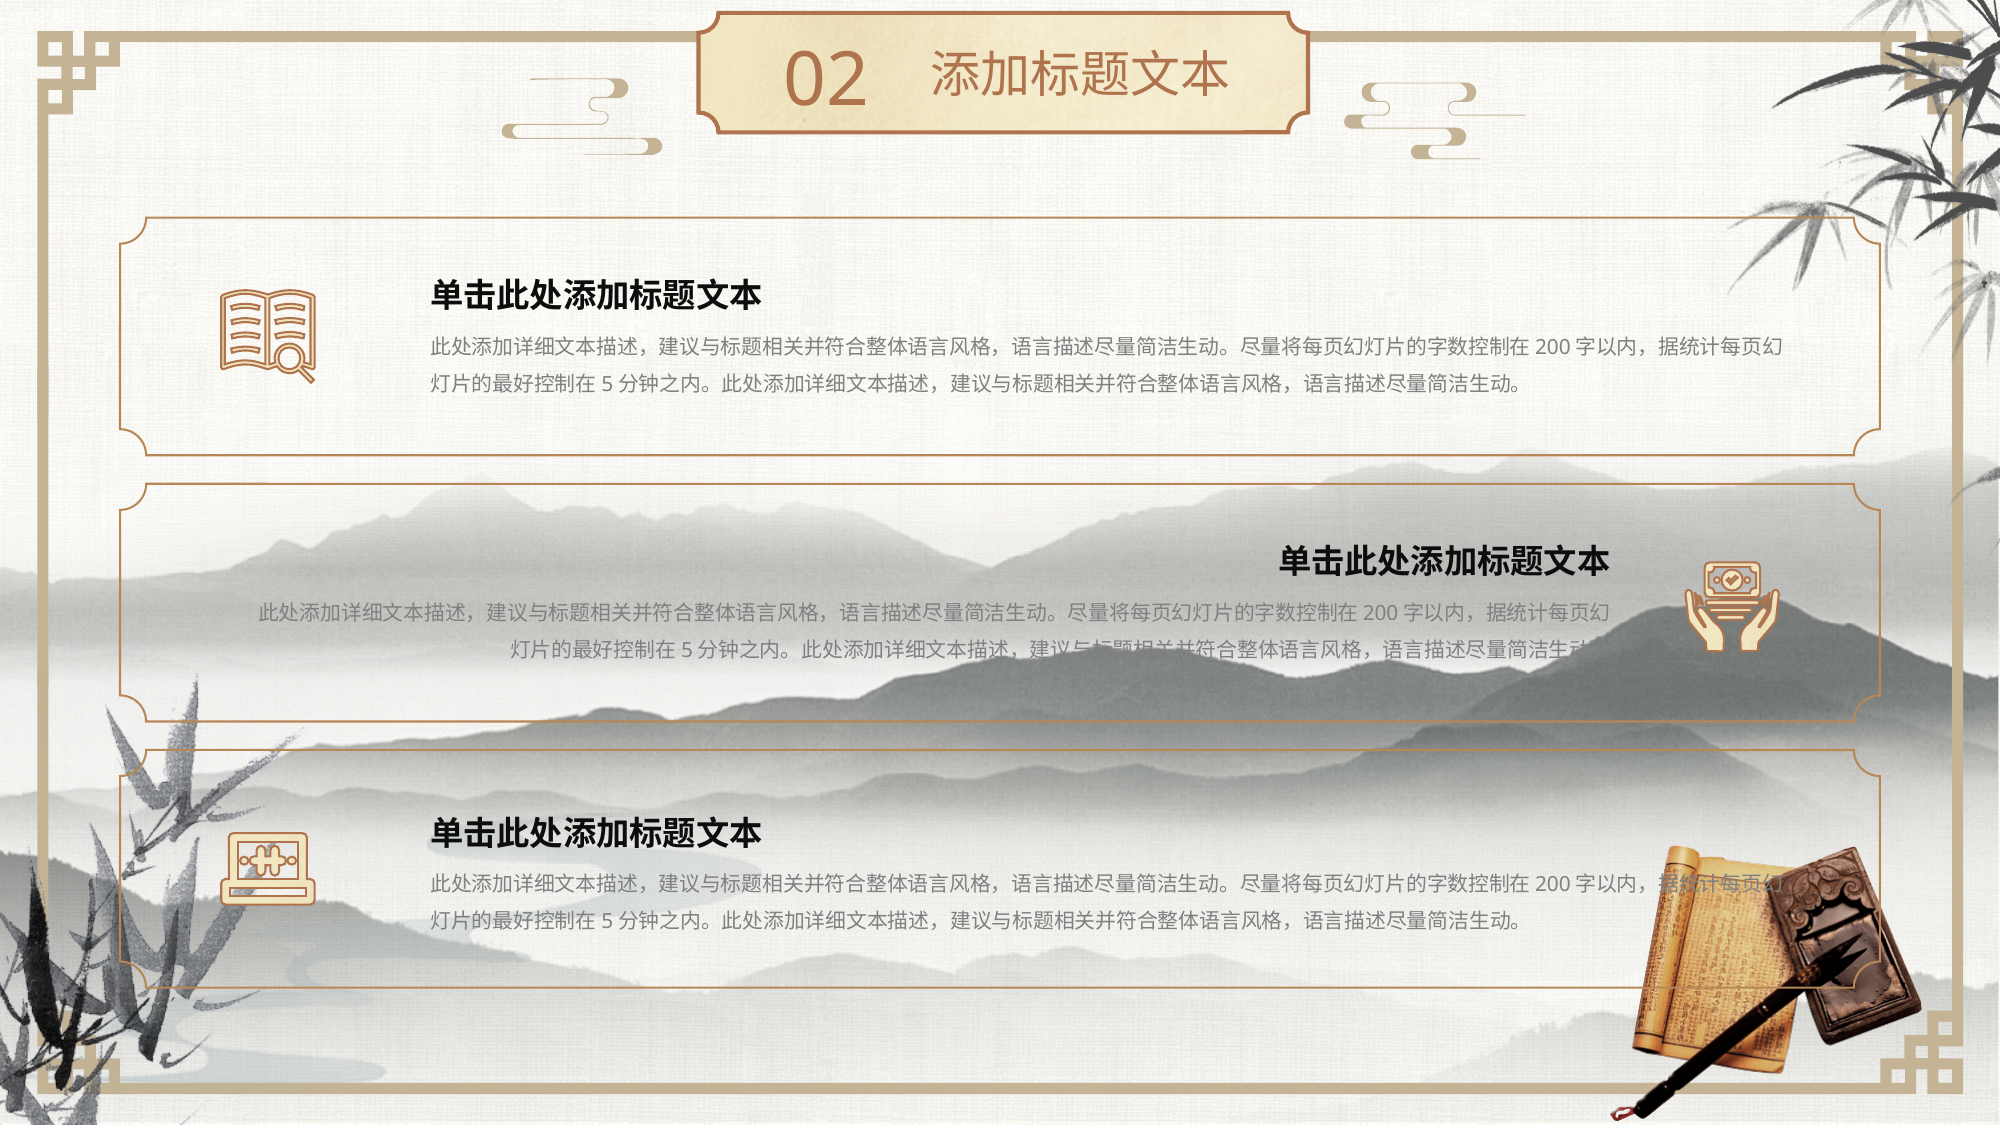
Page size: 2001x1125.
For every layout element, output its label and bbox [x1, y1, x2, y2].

text_box [118, 482, 1881, 723]
picture [96, 43, 108, 55]
text_box [118, 216, 1881, 457]
picture [73, 67, 84, 79]
text_box [415, 804, 1807, 939]
picture [0, 0, 2001, 1125]
text_box [234, 532, 1626, 667]
picture [49, 90, 61, 103]
text_box [118, 748, 1881, 989]
picture [49, 43, 61, 55]
text_box [415, 267, 1807, 402]
text_box [501, 12, 1526, 160]
